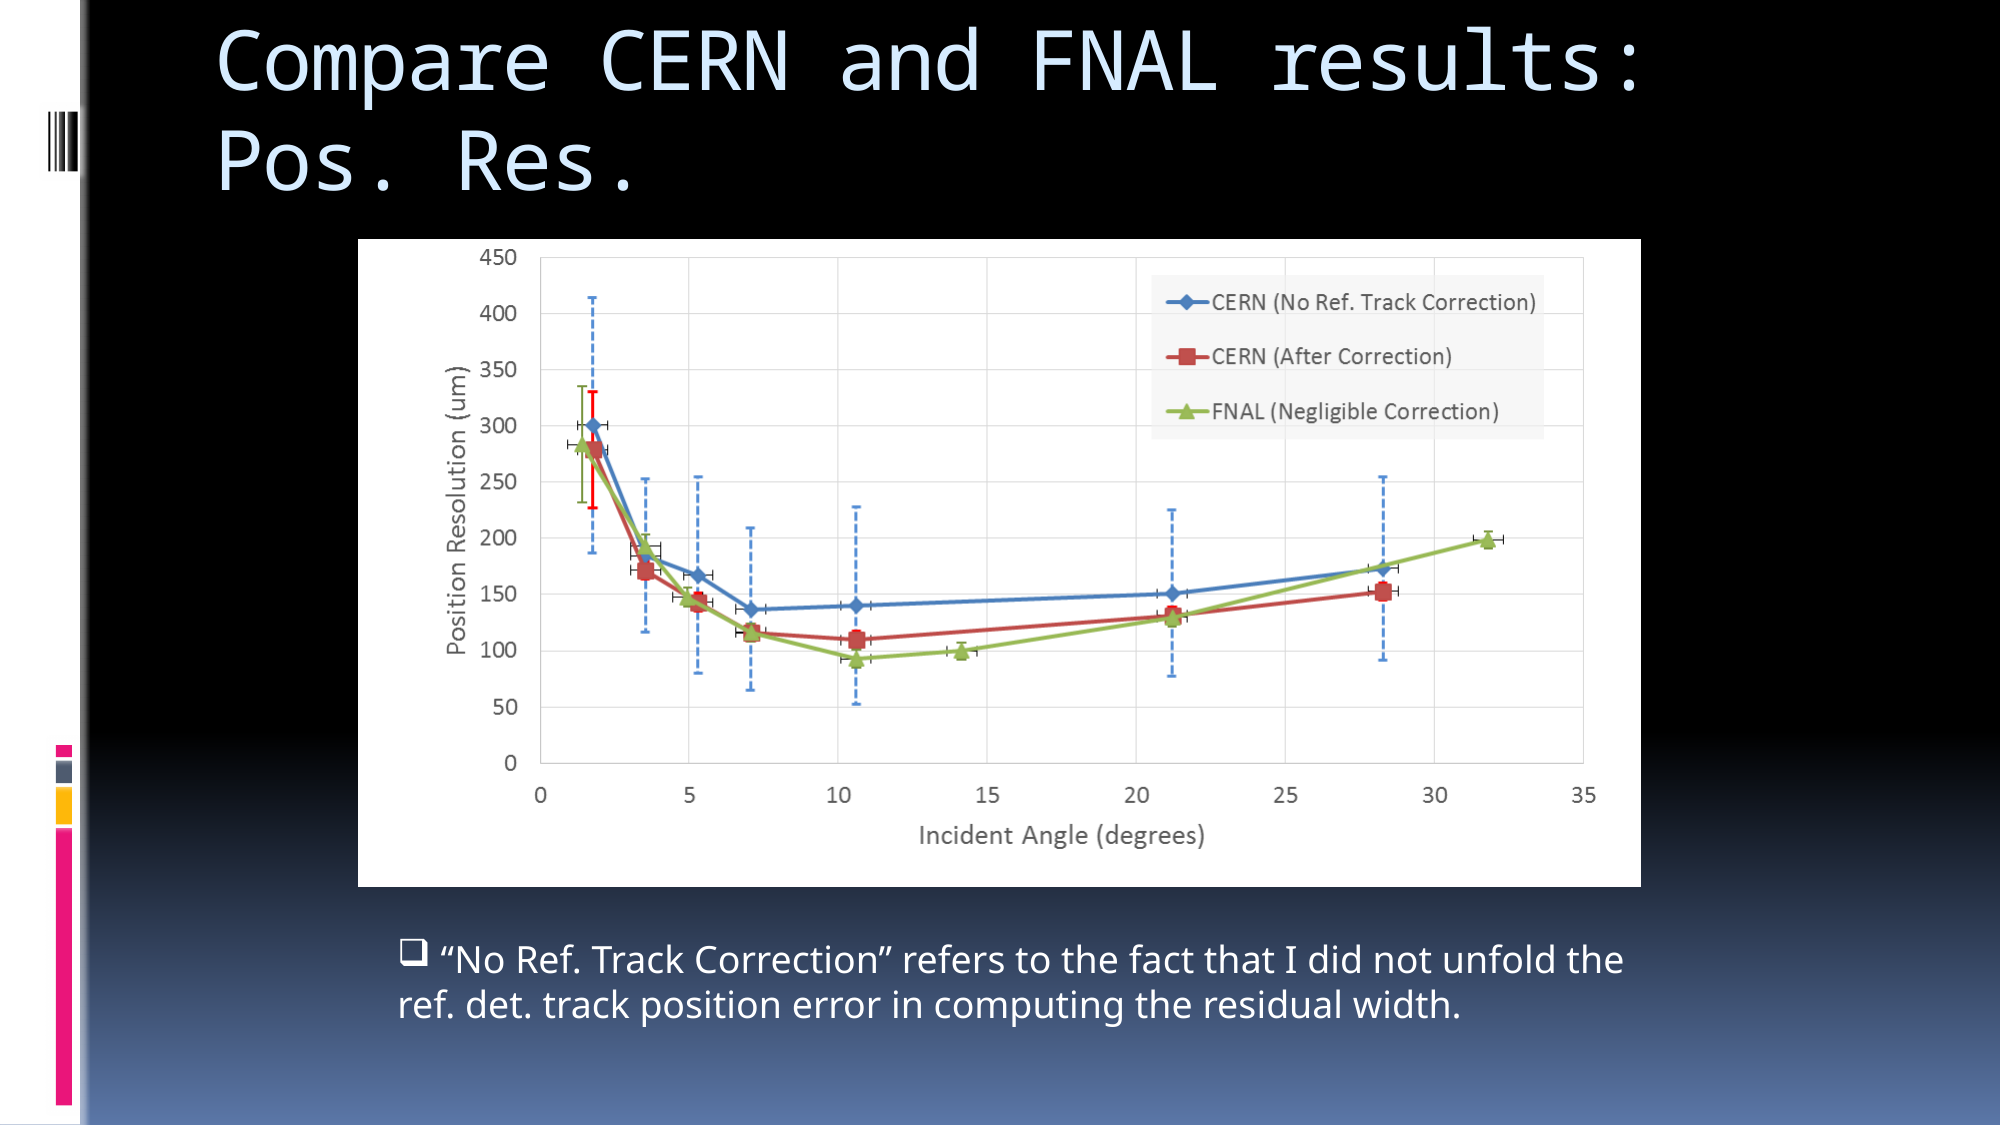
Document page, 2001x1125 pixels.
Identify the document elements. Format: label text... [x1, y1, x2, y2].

title Compare CERN and FNAL results: Pos. Res. [200, 0, 1900, 150]
text_box “No Ref. Track Correction” refers to the fact that I did not unfold the ref. det. track position error in computing the residual width. [382, 928, 1683, 1033]
picture [357, 237, 1642, 887]
